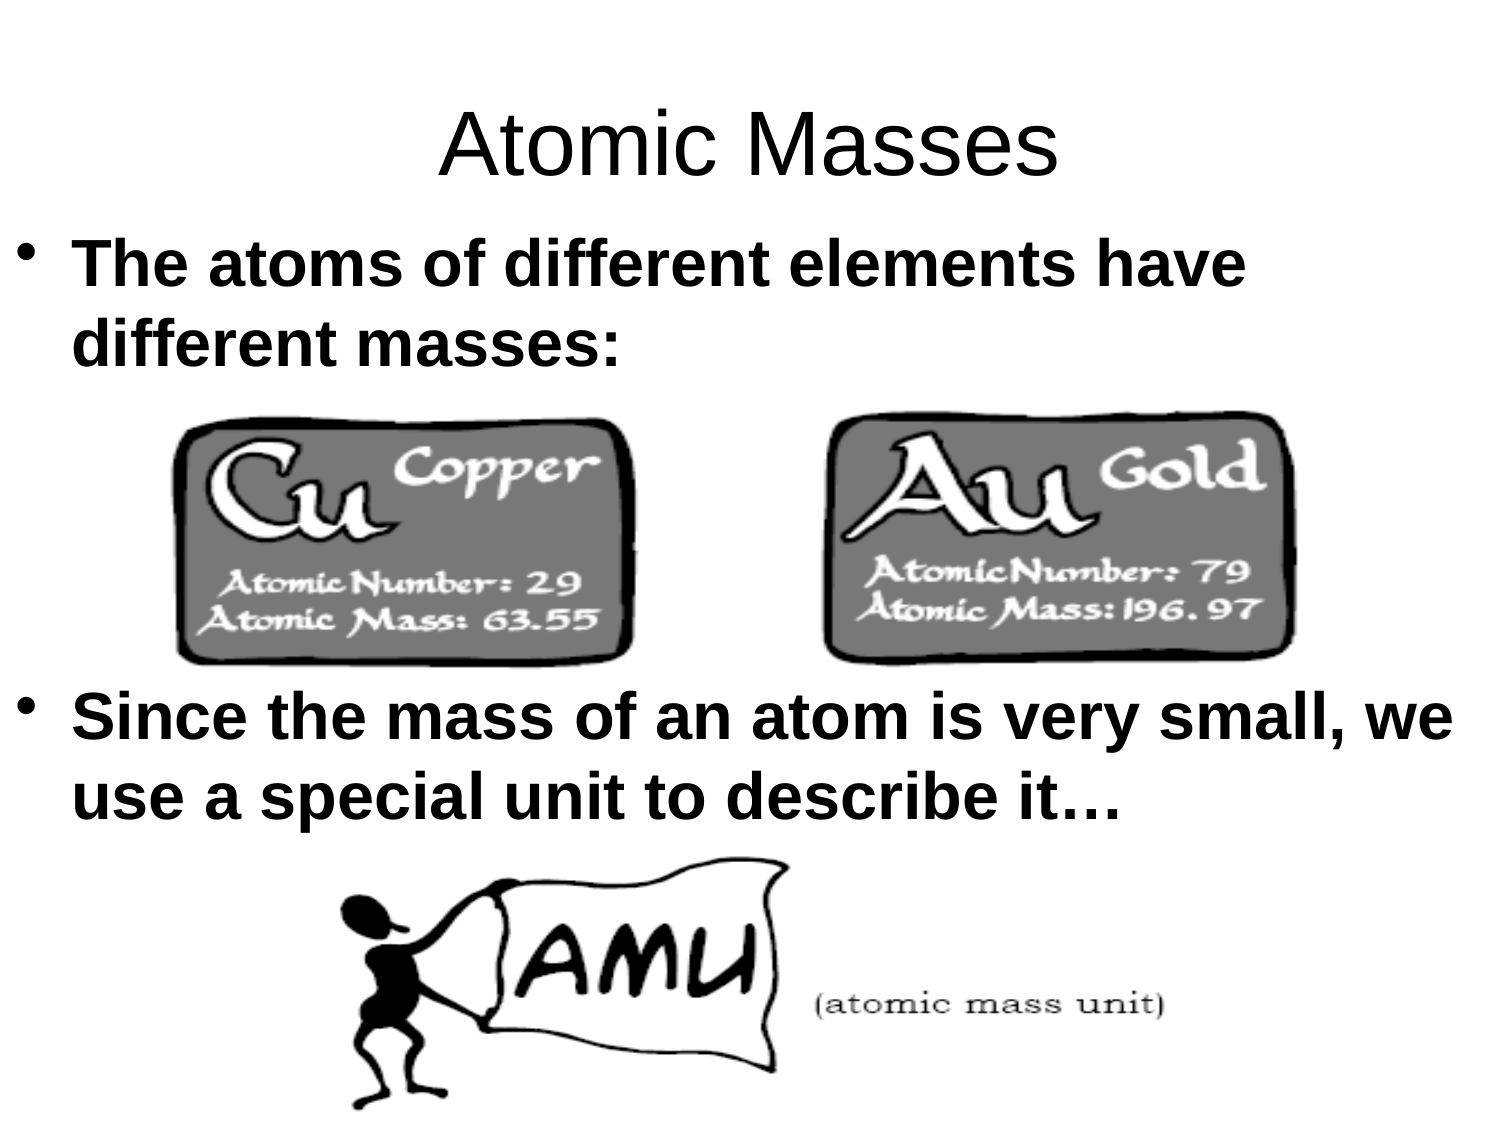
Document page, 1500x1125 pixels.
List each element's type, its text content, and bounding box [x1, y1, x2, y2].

title Atomic Masses [74, 44, 1426, 212]
picture [312, 850, 1176, 1125]
list The atoms of different elements have different masses: Since the mass of an atom is very small, we use a special unit to describe it… [0, 212, 1500, 1125]
picture [149, 399, 1301, 674]
